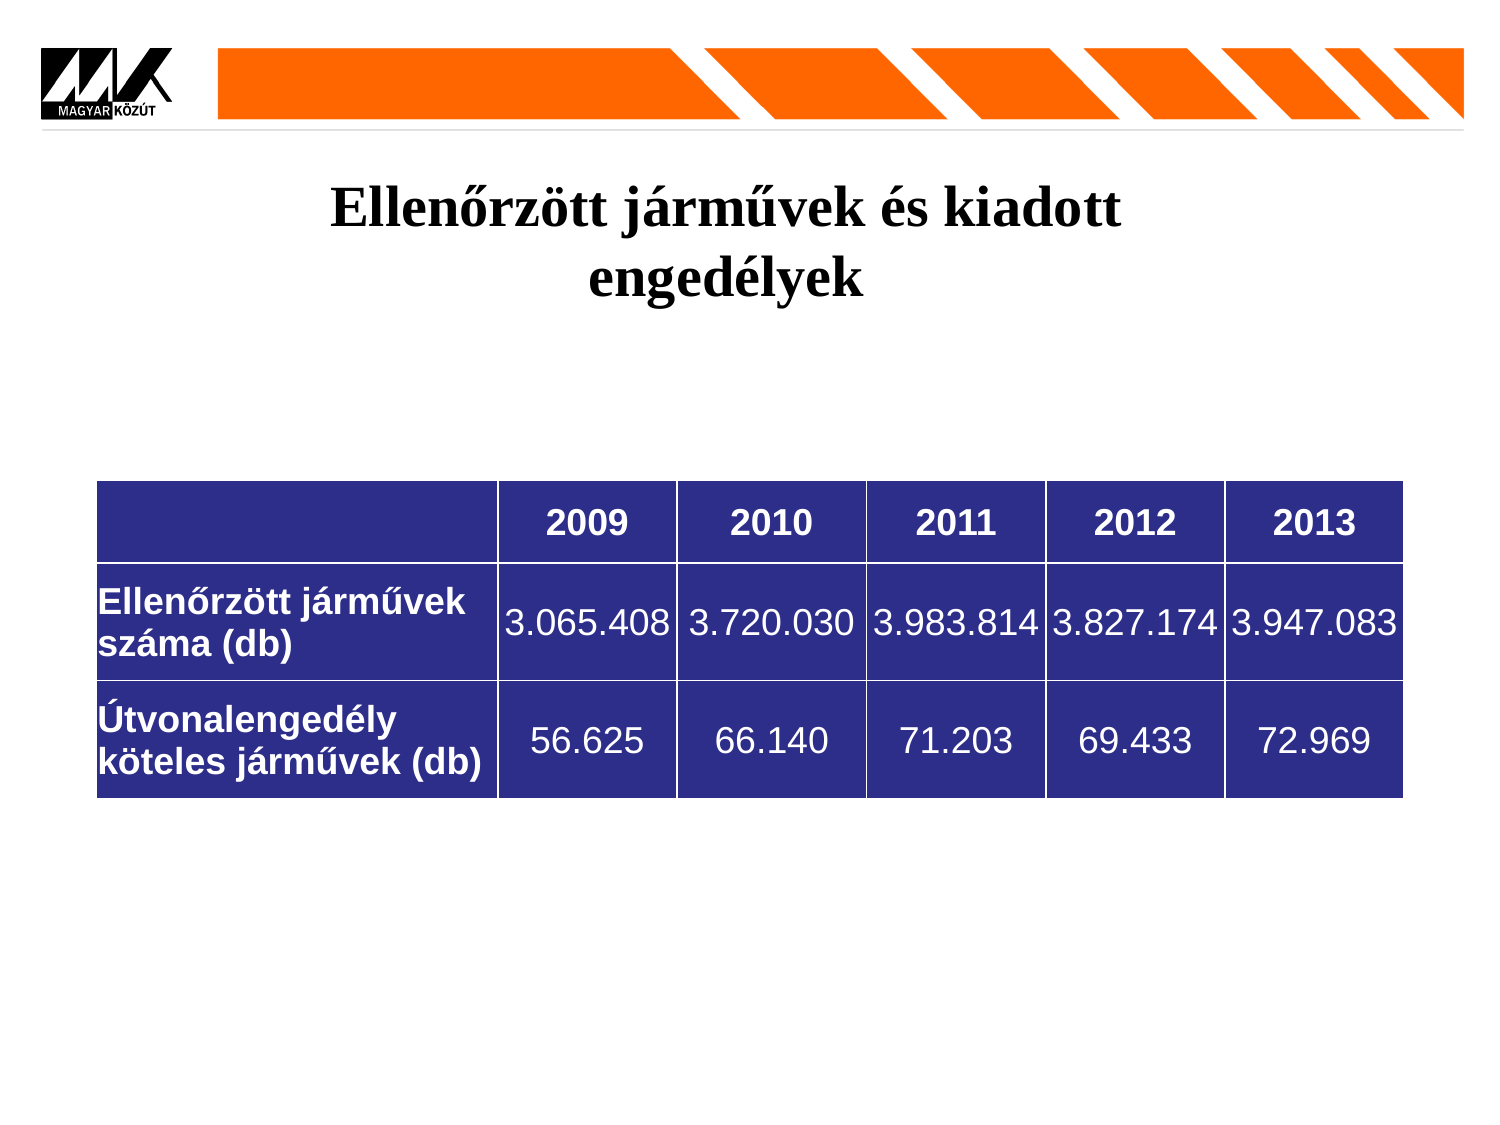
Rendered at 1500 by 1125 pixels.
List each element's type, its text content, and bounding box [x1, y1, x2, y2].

table_cell 72.969 [1226, 681, 1403, 798]
table_cell 3.983.814 [867, 564, 1045, 680]
table_cell 66.140 [678, 681, 866, 798]
table_header 2013 [1226, 481, 1403, 562]
table_cell 3.720.030 [678, 564, 866, 680]
table_cell 69.433 [1047, 681, 1224, 798]
table_header 2010 [678, 481, 866, 562]
table_header [97, 481, 497, 562]
table_cell Ellenőrzött járművek száma (db) [97, 564, 497, 680]
table_cell Útvonalengedély köteles járművek (db) [97, 681, 497, 798]
text_box Ellenőrzött járművek és kiadott engedélyek [253, 160, 1199, 316]
table_header 2012 [1047, 481, 1224, 562]
picture [41, 30, 1484, 136]
table_cell 3.947.083 [1226, 564, 1403, 680]
table_cell 3.827.174 [1047, 564, 1224, 680]
table_cell 3.065.408 [499, 564, 676, 680]
table_cell 56.625 [499, 681, 676, 798]
table_header 2011 [867, 481, 1045, 562]
table_header 2009 [499, 481, 676, 562]
table_cell 71.203 [867, 681, 1045, 798]
